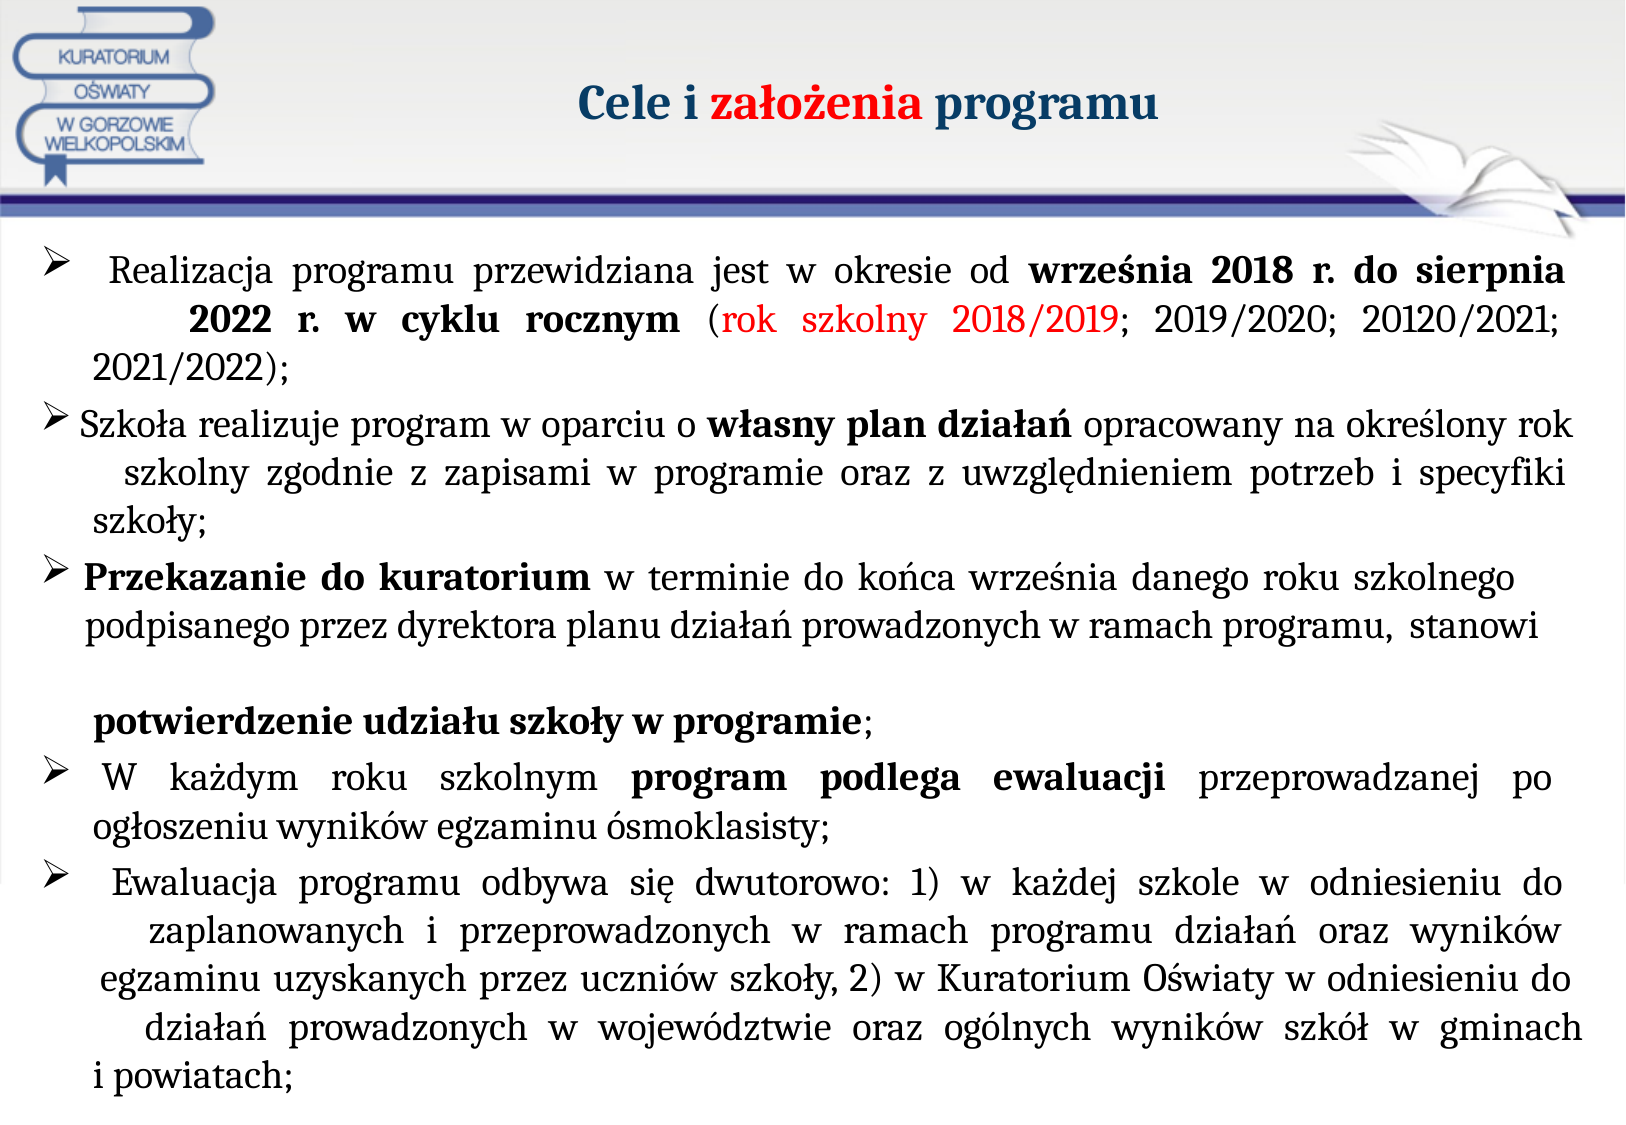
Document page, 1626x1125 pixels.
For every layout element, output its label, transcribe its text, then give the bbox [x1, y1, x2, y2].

title Cele i założenia programu [139, 23, 1600, 176]
list Realizacja programu przewidziana jest w okresie od września 2018 r. do sierpnia 2022 r. w cyklu rocznym (rok szkolny 2018/2019; 2019/2020; 20120/2021; 2021/2022); Szkoła realizuje program w oparciu o własny plan działań opracowany na określony rok szkolny zgodnie z zapisami w programie oraz z uwzględnieniem potrzeb i specyfiki szkoły; Przekazanie do kuratorium w terminie do końca września danego roku szkolnego podpisanego przez dyrektora planu działań prowadzonych w ramach programu, stanowi potwierdzenie udziału szkoły w programie; W każdym roku szkolnym program podlega ewaluacji przeprowadzanej po ogłoszeniu wyników egzaminu ósmoklasisty; Ewaluacja programu odbywa się dwutorowo: 1) w każdej szkole w odniesieniu do zaplanowanych i przeprowadzonych w ramach programu działań oraz wyników egzaminu uzyskanych przez uczniów szkoły, 2) w Kuratorium Oświaty w odniesieniu do działań prowadzonych w województwie oraz ogólnych wyników szkół w gminach i powiatach; [25, 234, 1600, 1106]
picture [0, 0, 1626, 1125]
